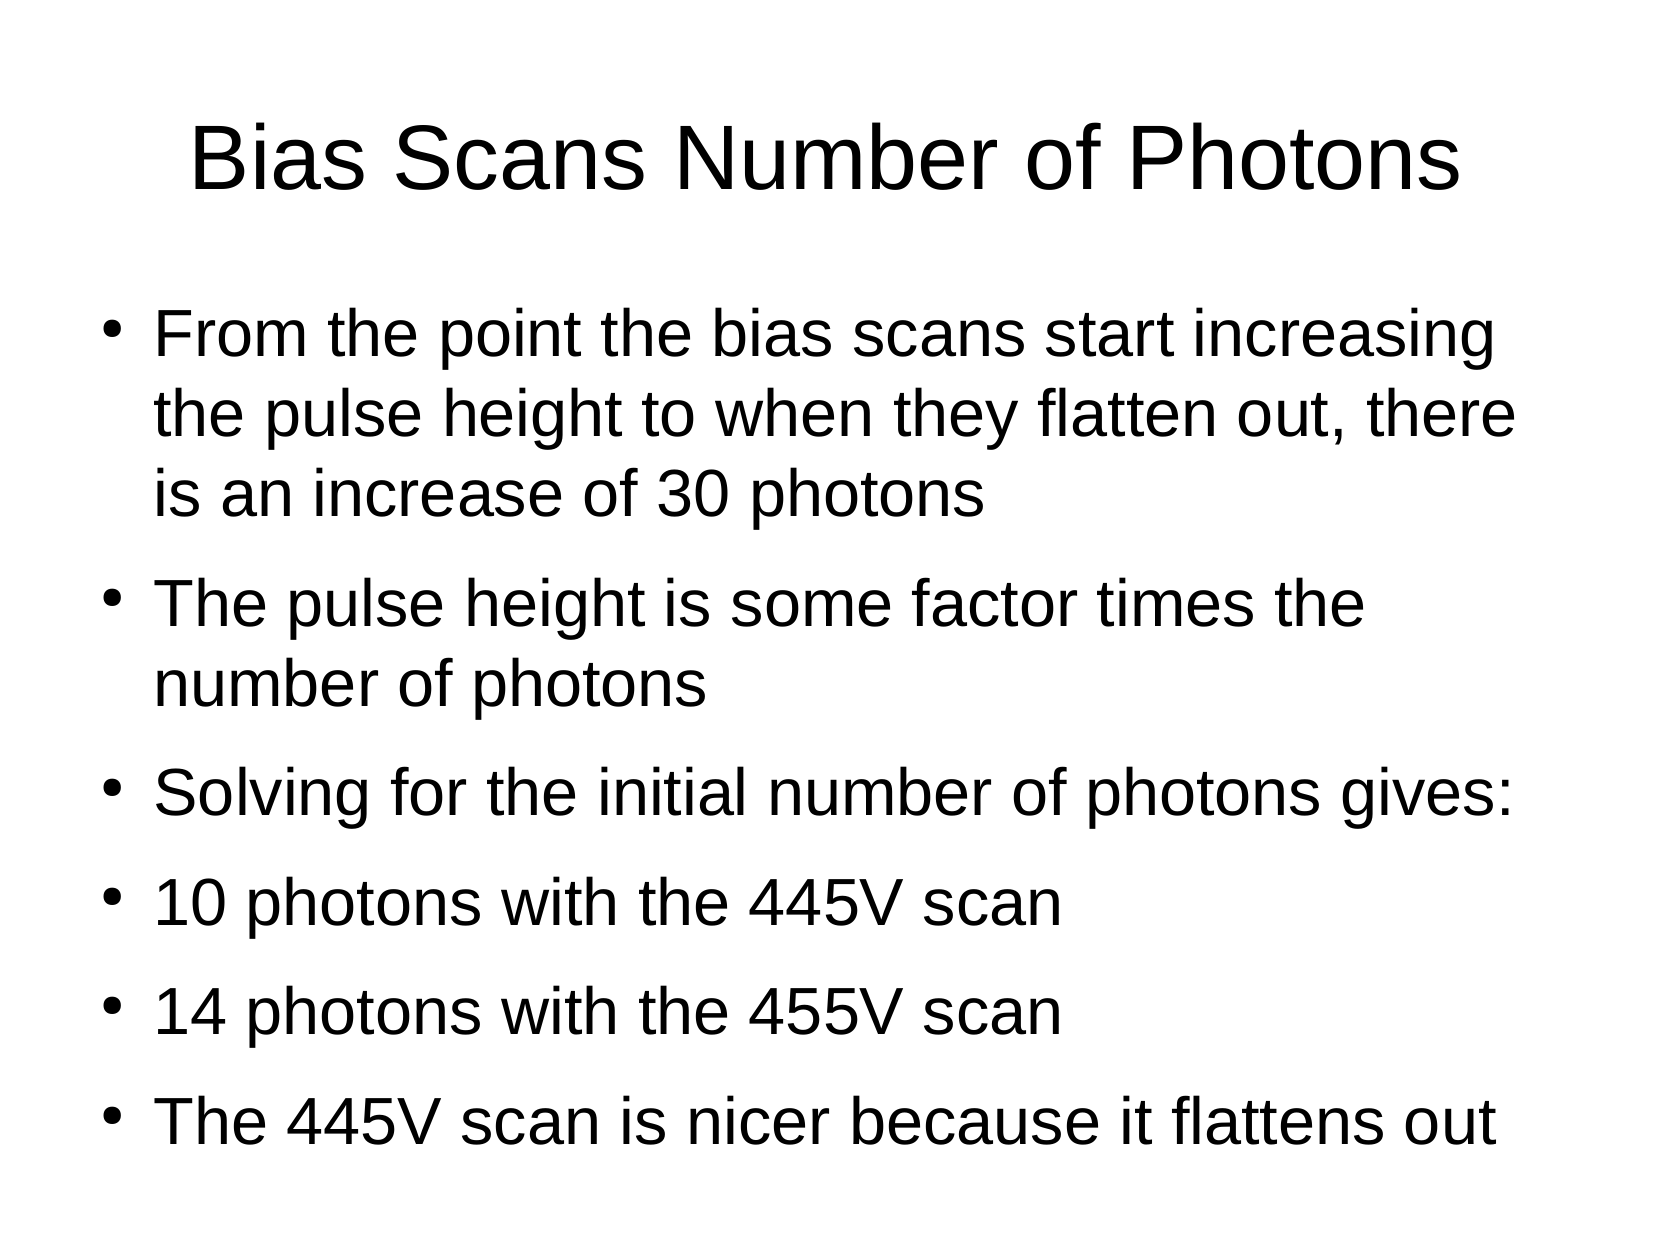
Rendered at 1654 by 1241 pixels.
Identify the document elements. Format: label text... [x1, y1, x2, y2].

list From the point the bias scans start increasing the pulse height to when they flatten out, there is an increase of 30 photons The pulse height is some factor times the number of photons Solving for the initial number of photons gives: 10 photons with the 445V scan 14 photons with the 455V scan The 445V scan is nicer because it flattens out [82, 290, 1571, 1010]
title Bias Scans Number of Photons [82, 49, 1571, 257]
